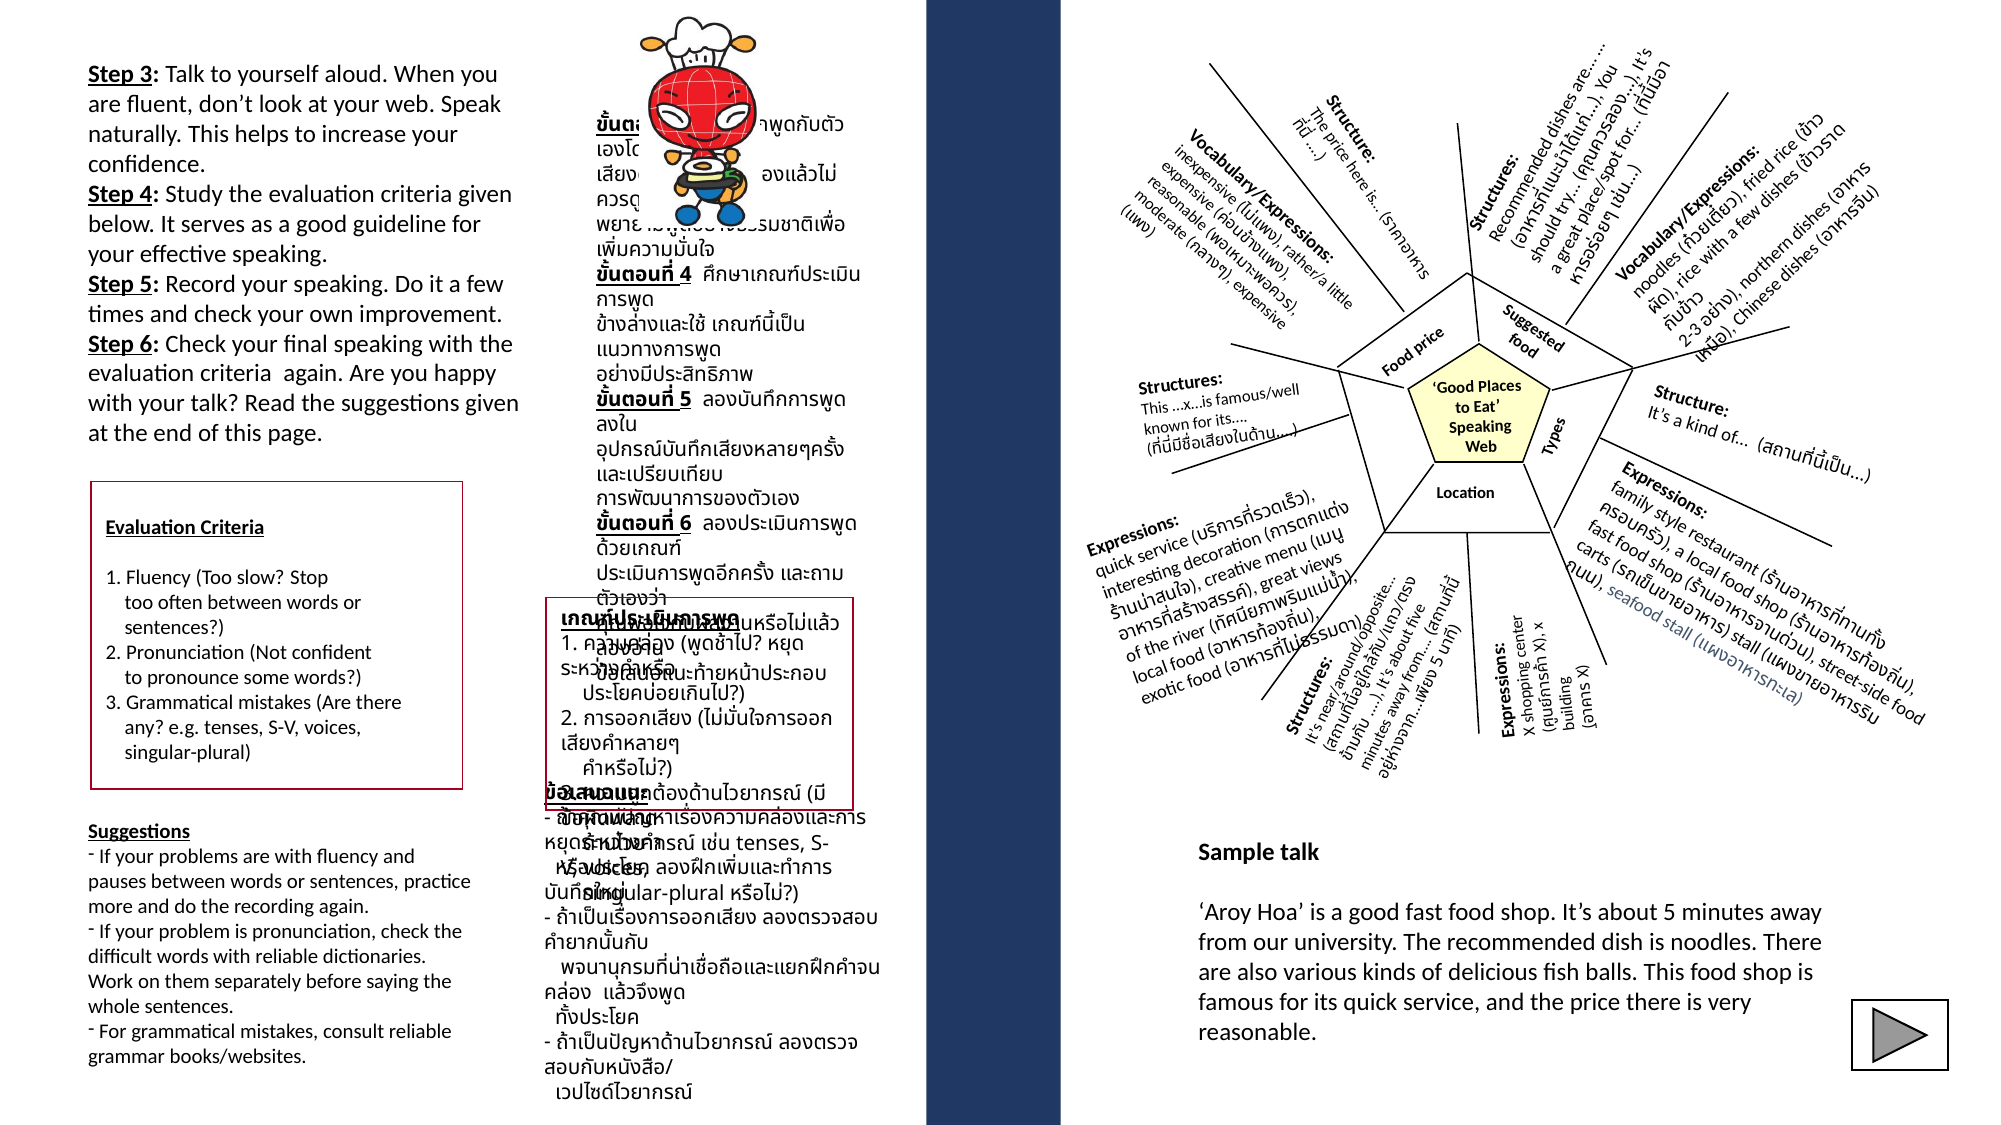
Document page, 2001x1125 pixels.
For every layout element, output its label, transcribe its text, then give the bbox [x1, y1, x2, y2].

text_box Structures: This …x…is famous/well known for its…. (ที่นี่มีชื่อเสียงในด้าน….) [1121, 339, 1369, 468]
text_box Expressions: quick service (บริการที่รวดเร็ว), interesting decoration (การตกแต่งร้านน่าสนใจ), creative menu (เมนูอาหารที่สร้างสรรค์), great views of the river (ทัศนียภาพริมแม่น้ำ), local food (อาหารท้องถิ่น), exotic food (อาหารที่ไม่ธรรมดา) [1067, 437, 1402, 721]
text_box Structures: It’s near/around/opposite… (สถานที่นี้อยู่ใกล้กับ/แถว/ตรงข้ามกับ ….), It’s about five minutes away from…. (สถานที่นี้อยู่ห่างจาก...เพียง 5 นาที) [1266, 515, 1498, 799]
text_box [73, 49, 896, 1076]
text_box [925, 0, 1062, 1125]
text_box Location [1419, 473, 1527, 511]
text_box Expressions: X shopping center (ศูนย์การค้า X), x building (อาคาร X) [1473, 549, 1607, 756]
text_box Vocabulary/Expressions: noodles (ก๋วยเตี๋ยว), fried rice (ข้าวผัด), rice with a few dishes (ข้าวราดกับข้าว 2-3 อย่าง), northern dishes (อาหารเหนือ), Chinese dishes (อาหารจีน) [1594, 61, 1936, 399]
text_box Sample talk ‘Aroy Hoa’ is a good fast food shop. It’s about 5 minutes away from our university. The recommended dish is noodles. There are also various kinds of delicious fish balls. This food shop is famous for its quick service, and the price there is very reasonable. [1183, 828, 1869, 1053]
text_box Suggested food [1467, 270, 1609, 404]
text_box Vocabulary/Expressions: inexpensive (ไม่แพง), rather/a little expensive (ค่อนข้างแพง), reasonable (พอเหมาะพอควร), moderate (กลางๆ), expensive (แพง) [1101, 108, 1394, 352]
text_box [1851, 999, 1949, 1071]
text_box Food price [1359, 290, 1484, 409]
text_box Structure: It’s a kind of… (สถานที่นี้เป็น…) [1629, 366, 1901, 499]
text_box Structures: Recommended dishes are… … (อาหารที่แนะนำได้แก่…), You should try… (คุณควรลอง…), It’s a great place/spot for... (ที่นี้มีอาหารอร่อยๆ เช่น…) [1449, 0, 1733, 315]
text_box Structure: The price here is… (ราคาอาหาร ที่นี่ ….) [1274, 73, 1471, 313]
picture [639, 15, 760, 228]
text_box ‘Good Places to Eat’ Speaking Web [1406, 365, 1551, 467]
text_box [1441, 343, 1513, 368]
text_box Types [1522, 387, 1592, 478]
text_box Expressions: family style restaurant (ร้านอาหารที่ทานทั้งครอบครัว), a local food shop (ร้านอาหารท้องถิ่น), fast food shop (ร้านอาหารจานด่วน), street-side food carts (รถเข็นขายอาหาร) stall (แผงขายอาหารริมถนน), seafood stall (แผงอาหารทะเล) [1556, 441, 1985, 785]
